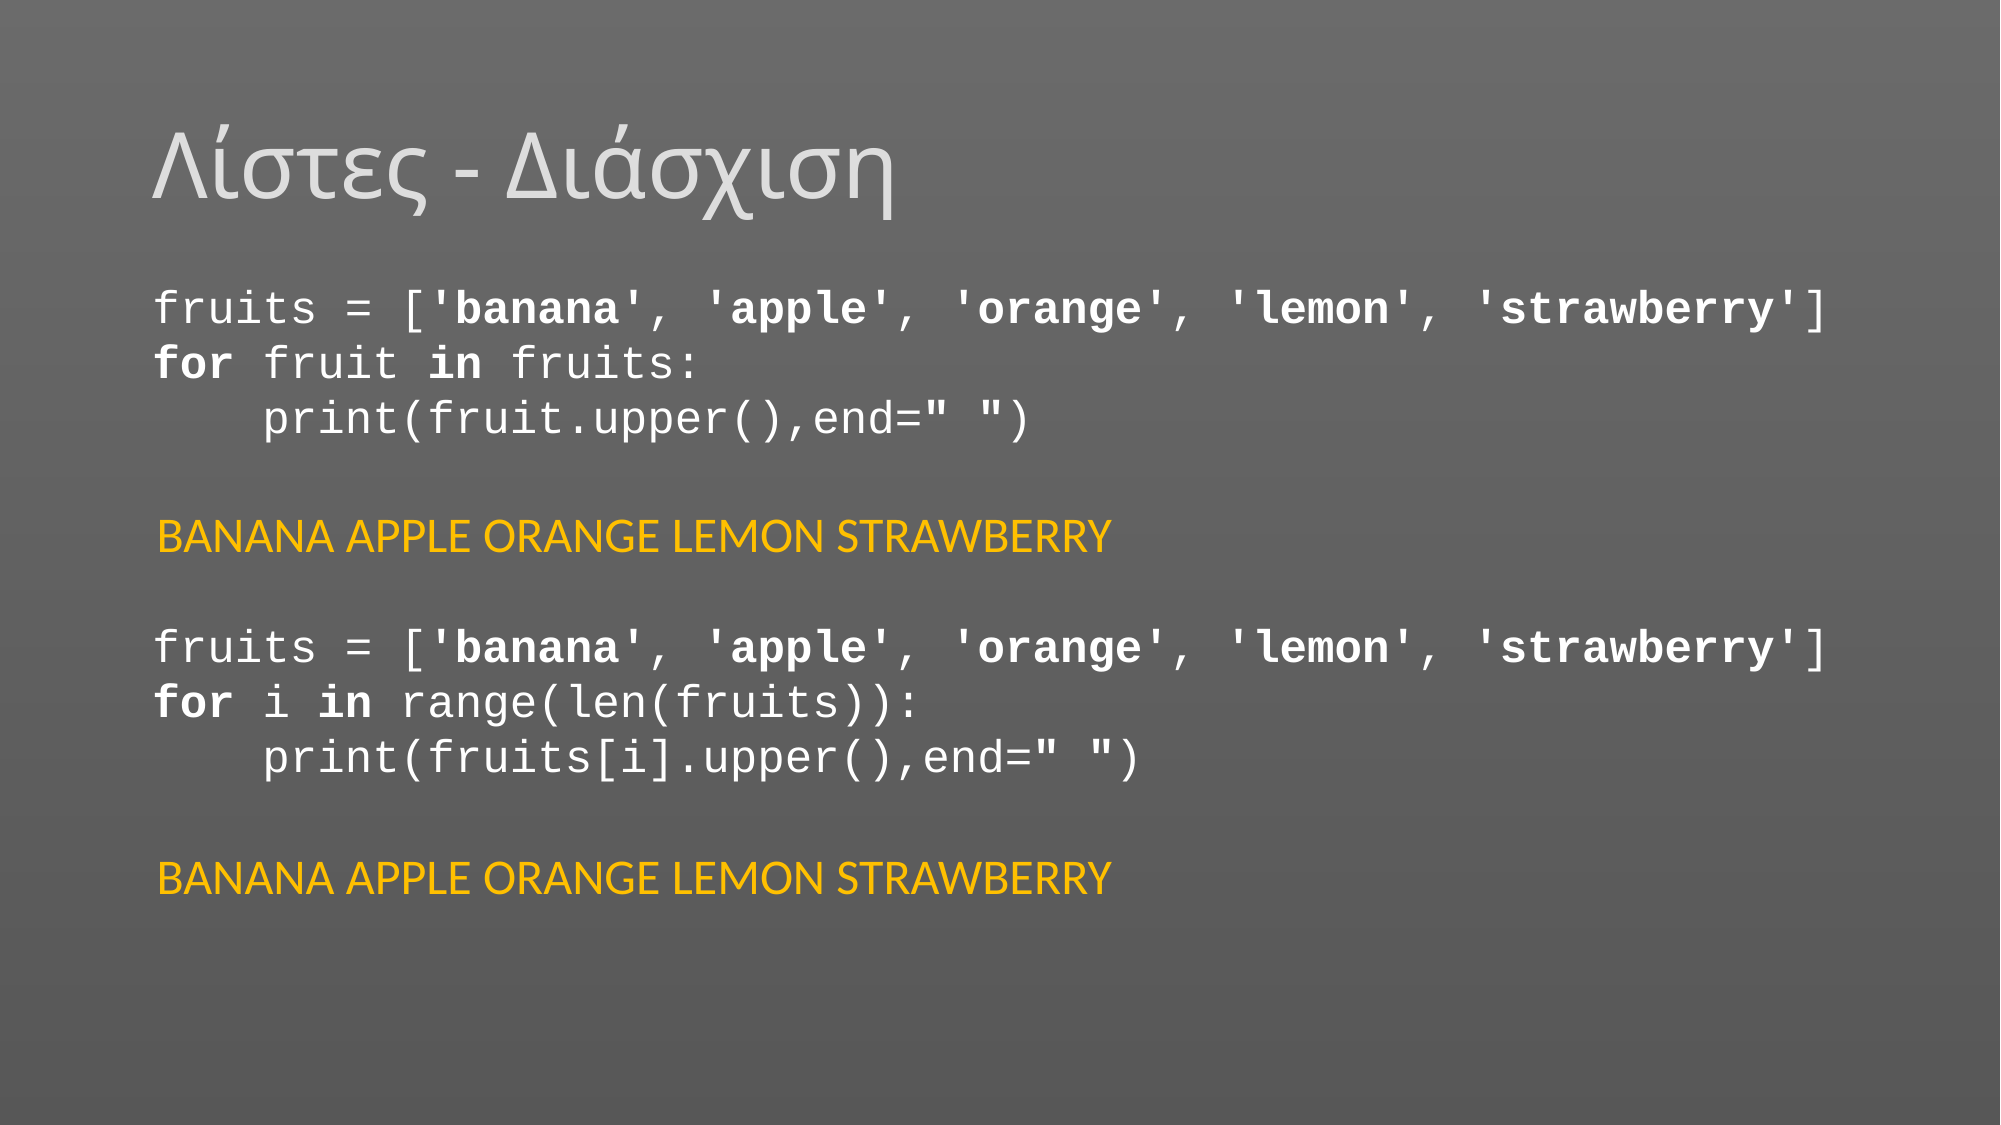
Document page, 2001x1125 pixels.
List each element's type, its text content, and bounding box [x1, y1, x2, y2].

text_box BANANA APPLE ORANGE LEMON STRAWBERRY [141, 494, 1139, 570]
text_box BANANA APPLE ORANGE LEMON STRAWBERRY [141, 837, 1139, 913]
text_box fruits = ['banana', 'apple', 'orange', 'lemon', 'strawberry'] for i in range(len(fruits)): print(fruits[i].upper(),end=" ") [137, 608, 1863, 789]
title Λίστες - Διάσχιση [137, 59, 1863, 270]
text_box fruits = ['banana', 'apple', 'orange', 'lemon', 'strawberry'] for fruit in fruits: print(fruit.upper(),end=" ") [137, 270, 1896, 451]
